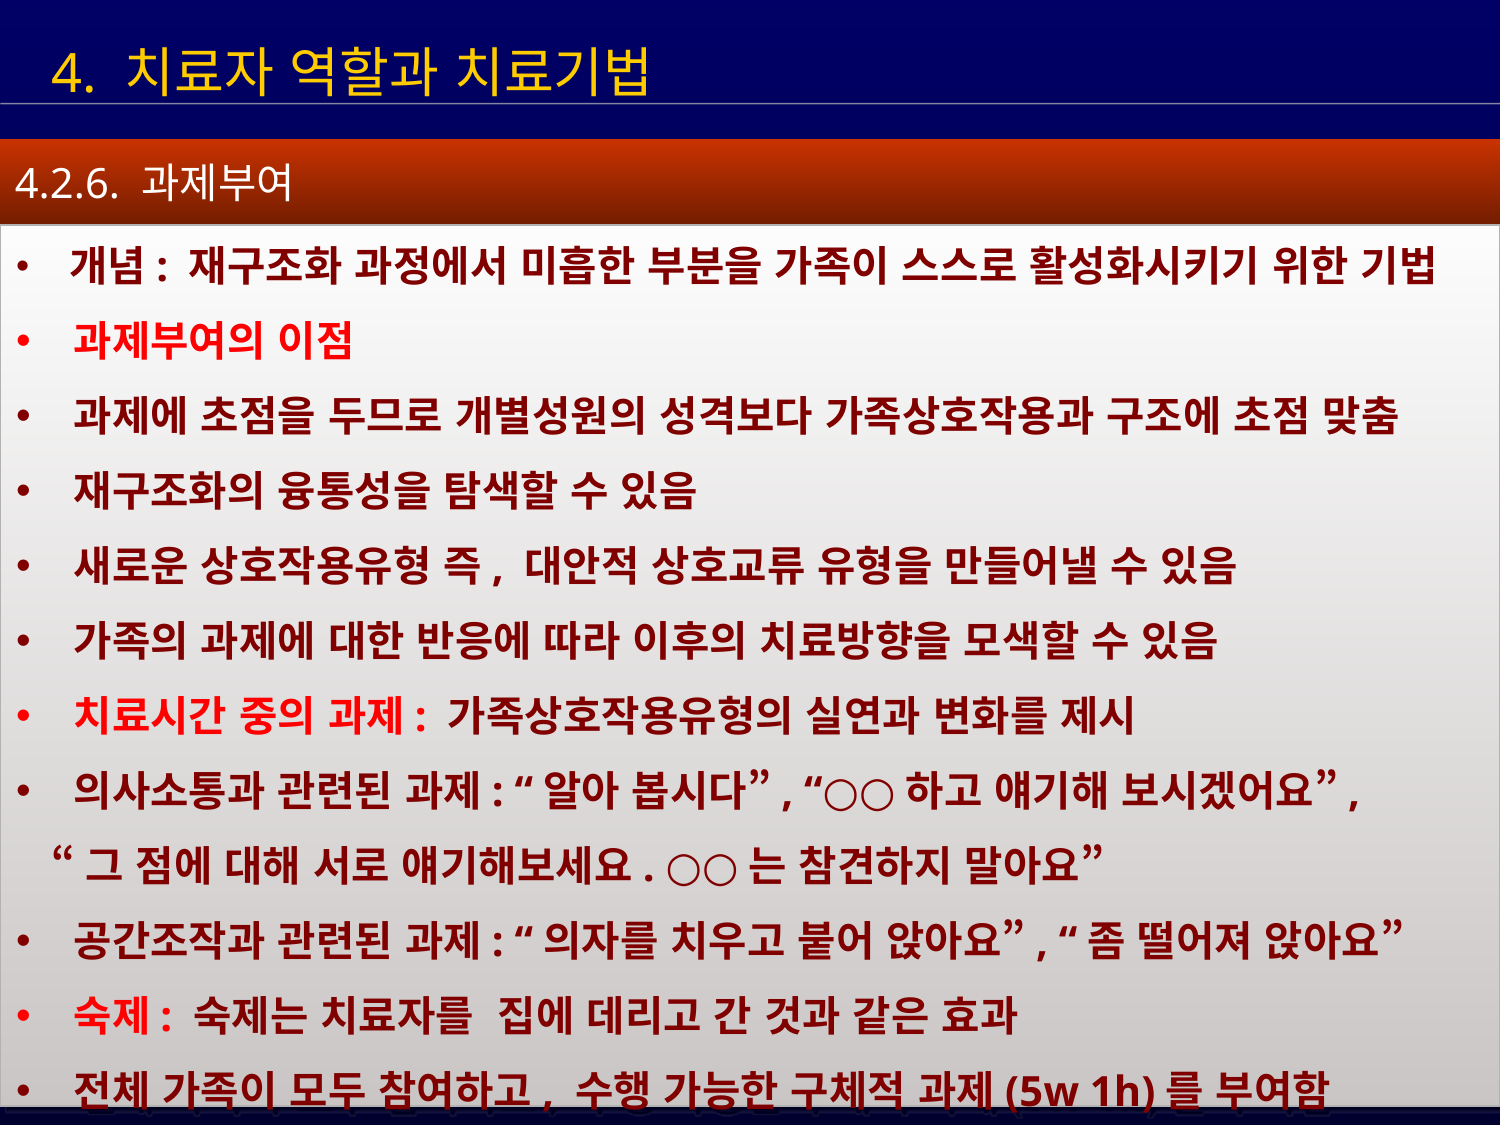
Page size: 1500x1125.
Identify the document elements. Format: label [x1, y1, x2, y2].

text_box [0, 30, 1500, 1107]
